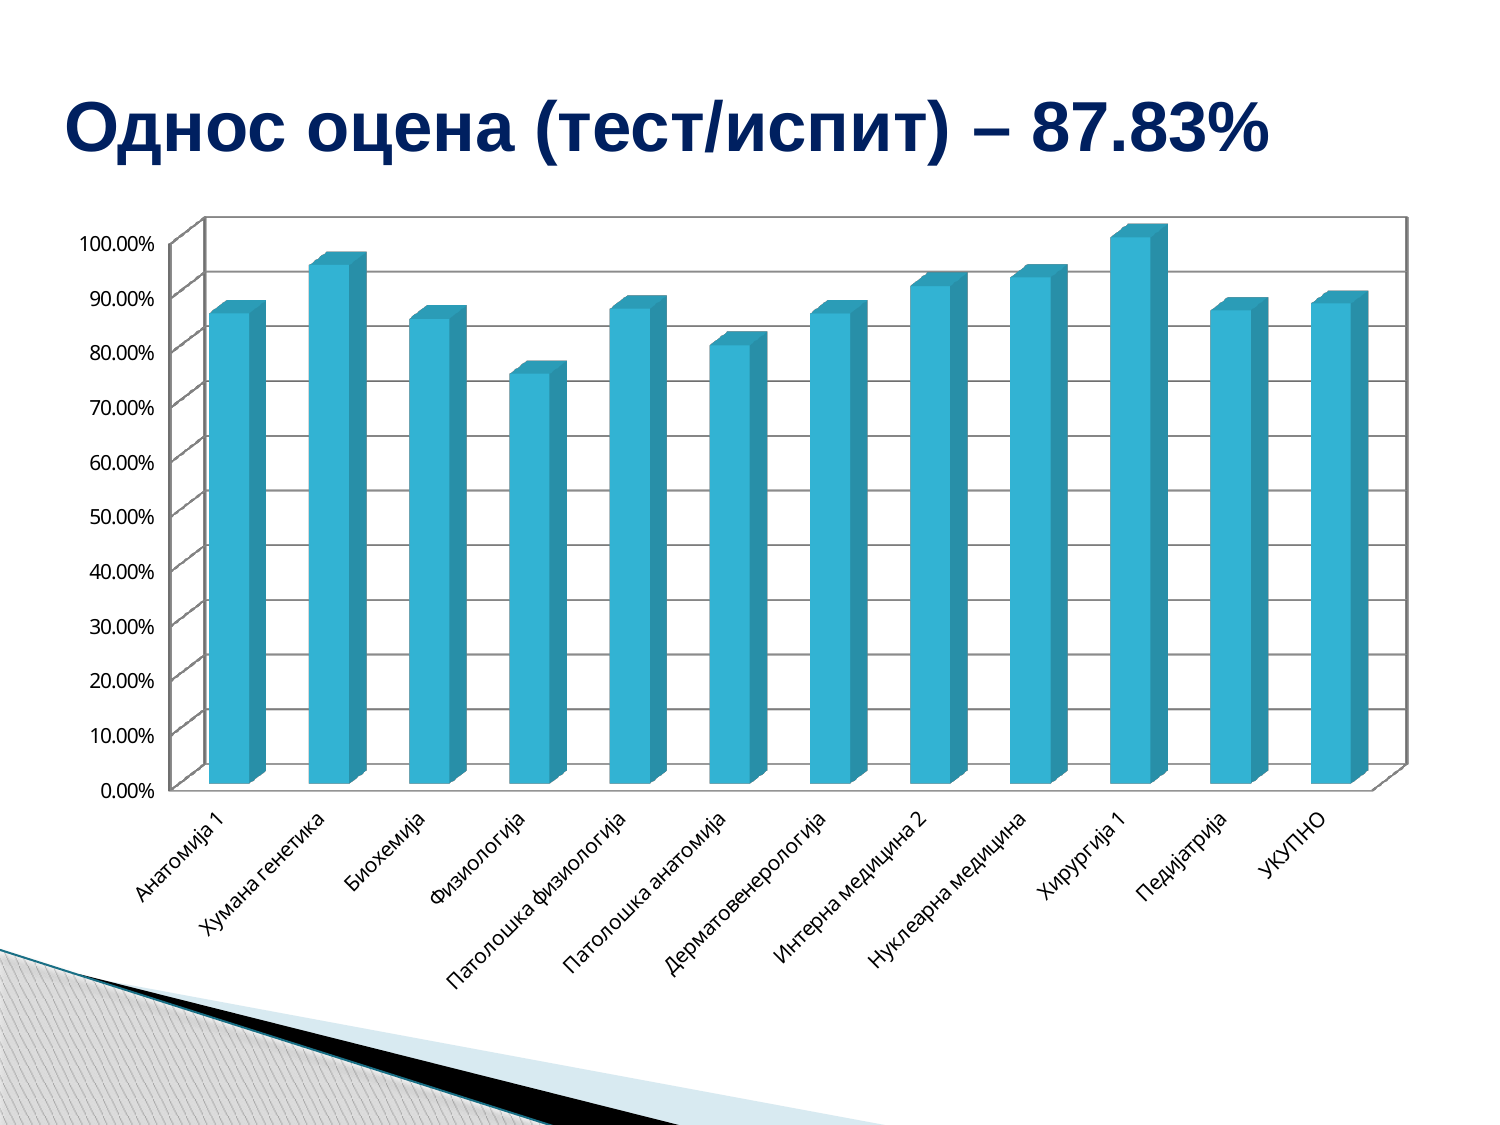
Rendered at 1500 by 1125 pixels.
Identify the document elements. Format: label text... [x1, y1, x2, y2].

chart [24, 137, 1500, 1125]
title Однос оцена (тест/испит) – 87.83% [50, 0, 1400, 137]
